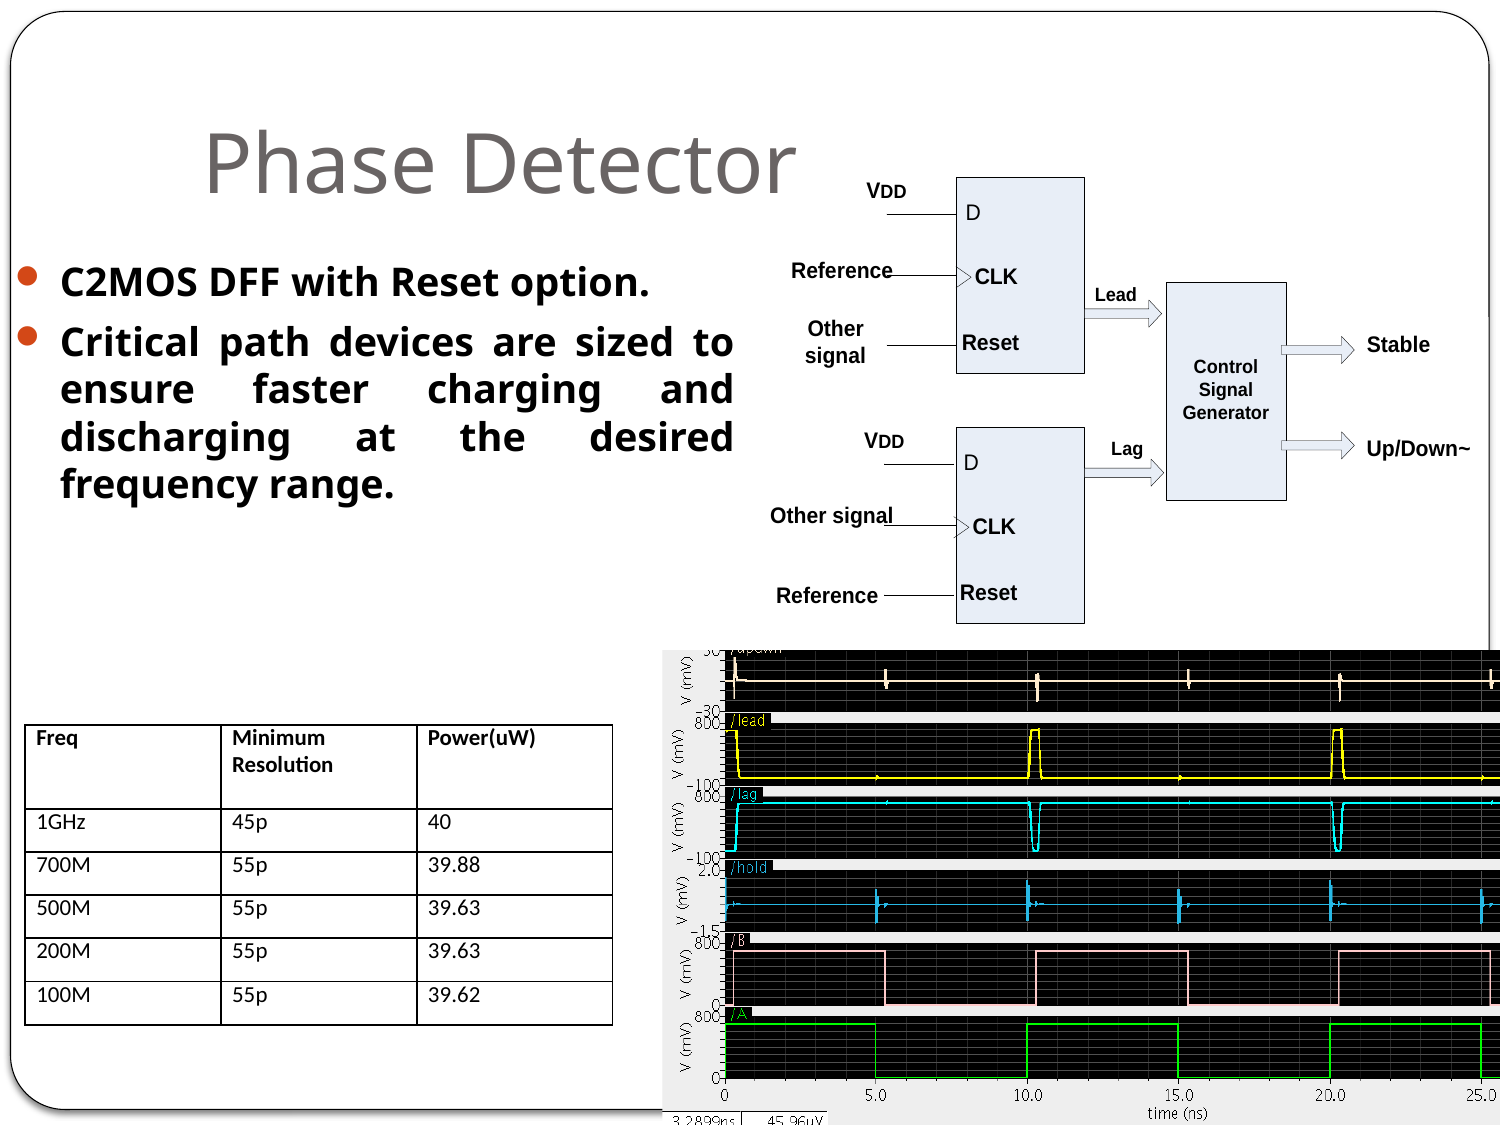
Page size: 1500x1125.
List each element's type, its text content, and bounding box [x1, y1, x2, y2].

table_cell 55p [222, 939, 416, 981]
table_cell 500M [26, 896, 220, 937]
table_cell 55p [222, 982, 416, 1024]
table_cell 700M [26, 853, 220, 894]
table_cell 100M [26, 982, 220, 1024]
table_cell 1GHz [26, 810, 220, 851]
table_cell 55p [222, 853, 416, 894]
table_header Power(uW) [418, 726, 612, 808]
table_cell 200M [26, 939, 220, 981]
table_cell 39.62 [418, 982, 612, 1024]
table_header Minimum Resolution [222, 726, 416, 808]
table_cell 55p [222, 896, 416, 937]
table_cell 39.63 [418, 896, 612, 937]
table_cell 40 [418, 810, 612, 851]
table_cell 39.88 [418, 853, 612, 894]
list C2MOS DFF with Reset option. Critical path devices are sized to ensure faster charging and discharging at the desired frequency range. [0, 249, 748, 550]
title Phase Detector [187, 99, 1188, 225]
table_header Freq [26, 726, 220, 808]
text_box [754, 174, 1500, 626]
table_cell 45p [222, 810, 416, 851]
picture [662, 649, 1500, 1125]
table_cell 39.63 [418, 939, 612, 981]
